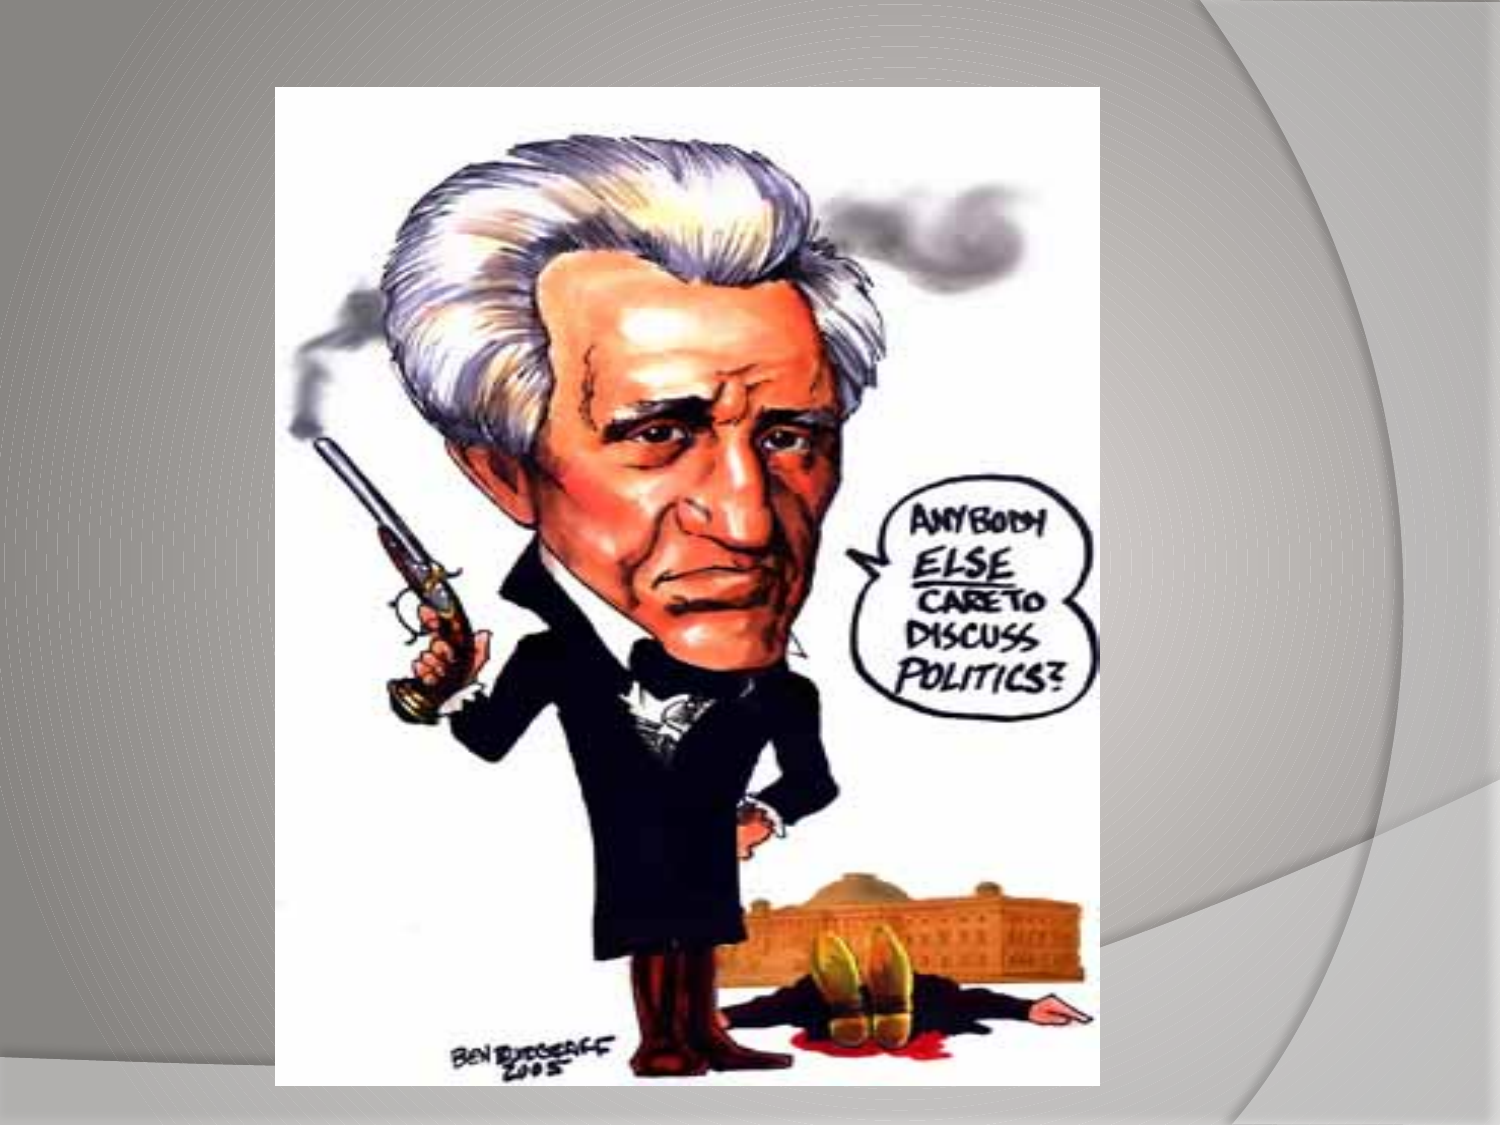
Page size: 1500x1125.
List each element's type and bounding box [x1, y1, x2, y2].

list [274, 87, 1101, 1086]
